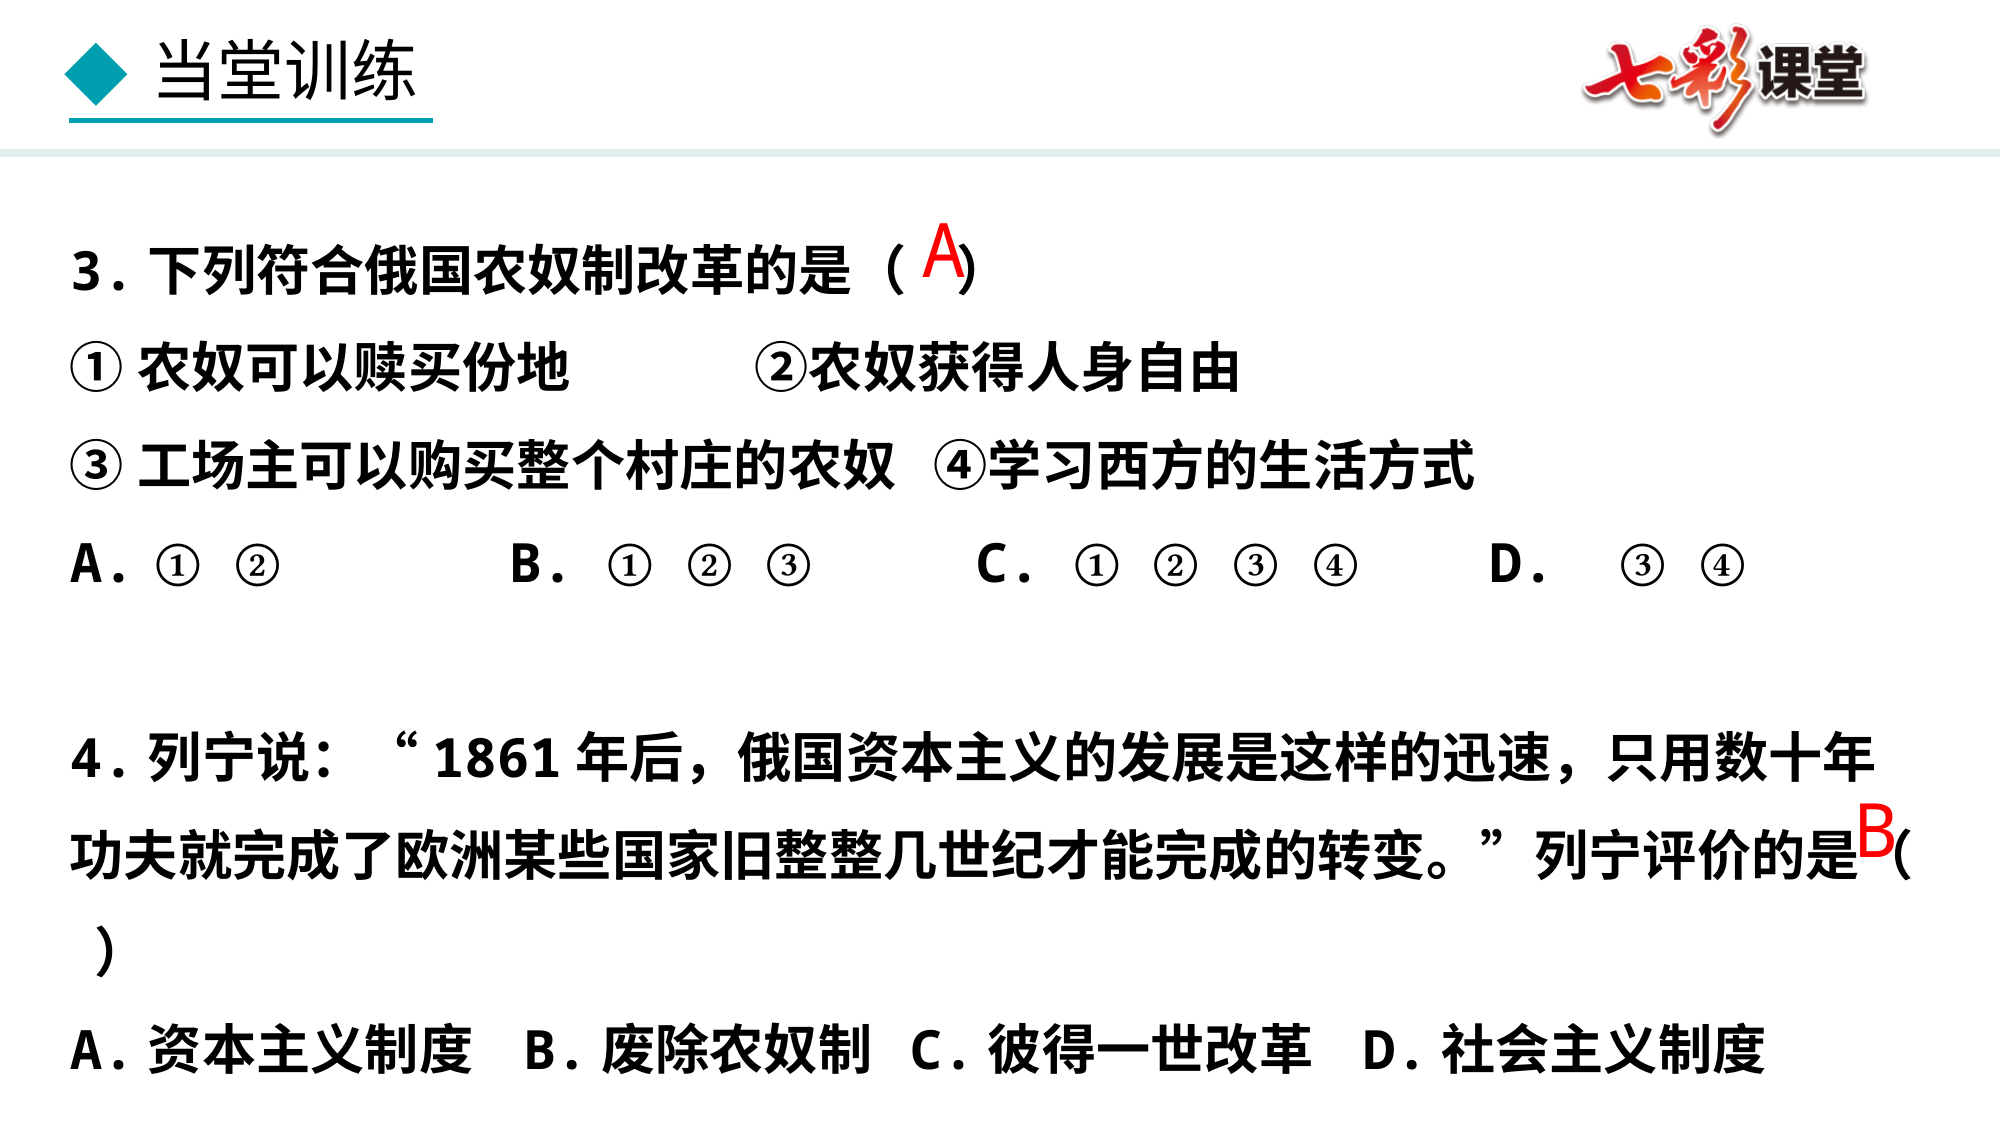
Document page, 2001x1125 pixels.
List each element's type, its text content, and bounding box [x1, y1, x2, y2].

text_box B [1838, 775, 1922, 880]
picture [1578, 19, 1874, 139]
text_box 3.下列符合俄国农奴制改革的是（ ） ①农奴可以赎买份地 ②农奴获得人身自由 ③工场主可以购买整个村庄的农奴 ④学习西方的生活方式 ① ② B. ① ② ③ C. ① ② ③ ④ D. ③ ④ 4.列宁说：“1861年后，俄国资本主义的发展是这样的迅速，只用数十年功夫就完成了欧洲某些国家旧整整几世纪才能完成的转变。”列宁评价的是（ ） A.资本主义制度 B.废除农奴制 C.彼得一世改革 D.社会主义制度 [55, 196, 1942, 1088]
text_box A [906, 195, 994, 300]
